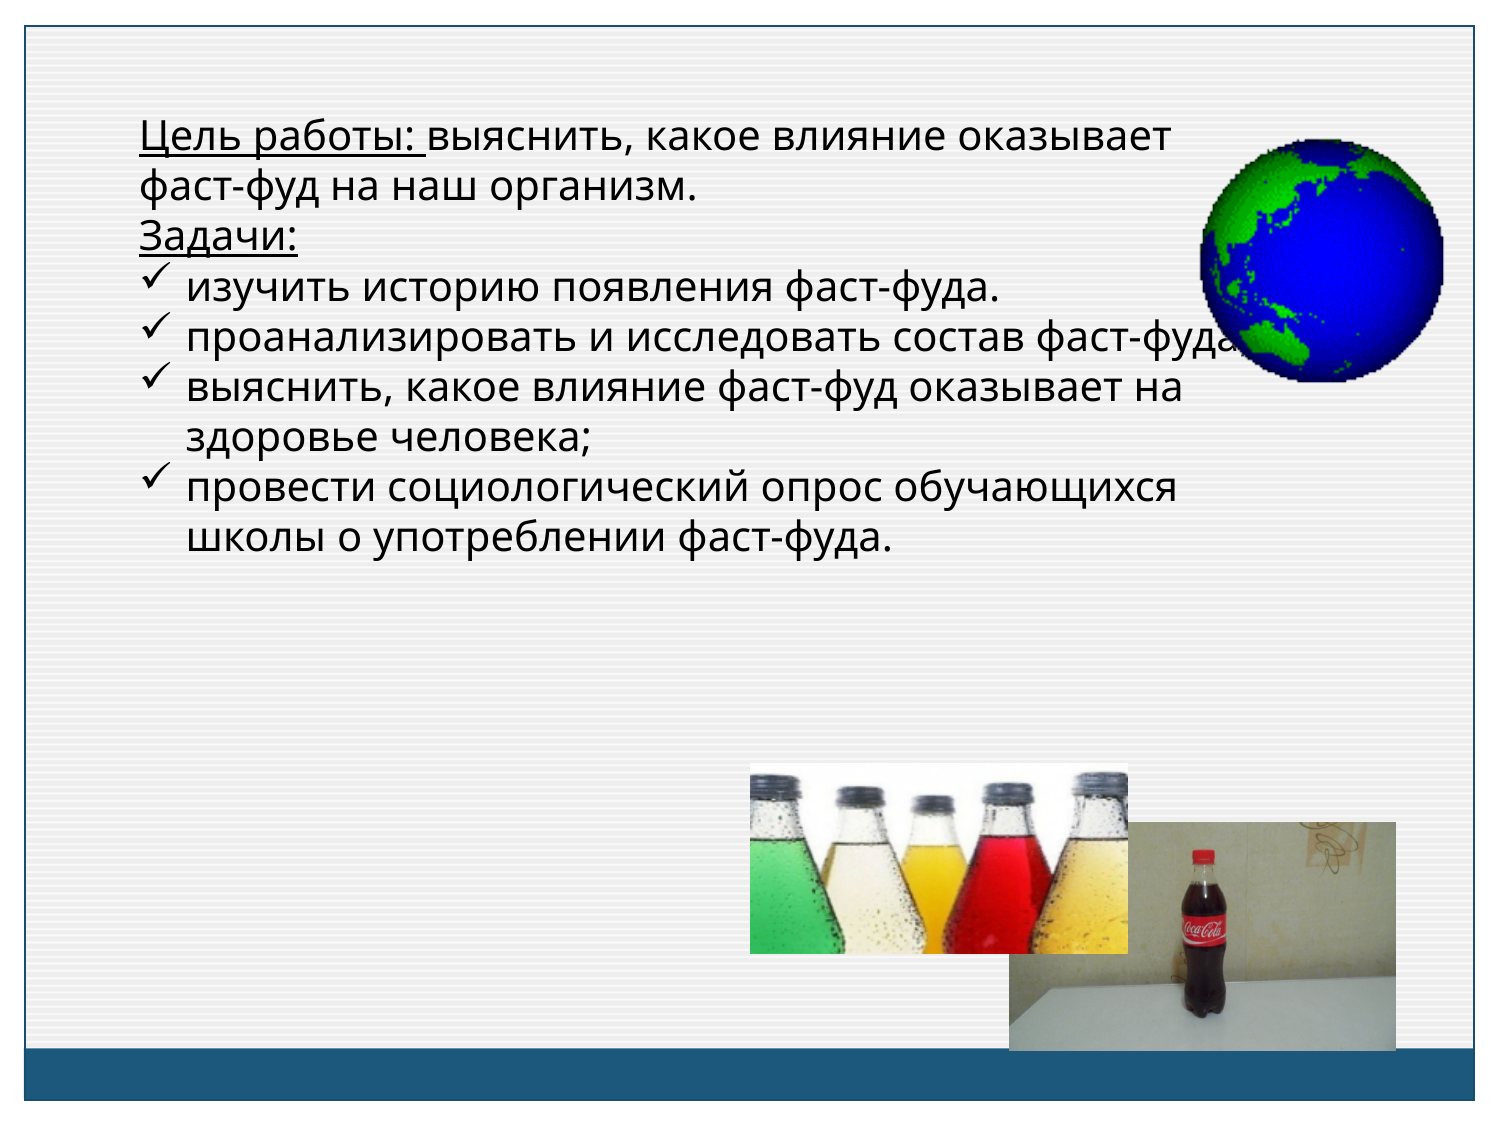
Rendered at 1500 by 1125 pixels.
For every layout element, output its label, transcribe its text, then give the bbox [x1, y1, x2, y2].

picture [1198, 136, 1447, 386]
picture [749, 762, 1396, 1051]
text_box Цель работы: выяснить, какое влияние оказывает фаст-фуд на наш организм. Задачи: изучить историю появления фаст-фуда. проанализировать и исследовать состав фаст-фуда; выяснить, какое влияние фаст-фуд оказывает на здоровье человека; провести социологический опрос обучающихся школы о употреблении фаст-фуда. [123, 101, 1270, 567]
